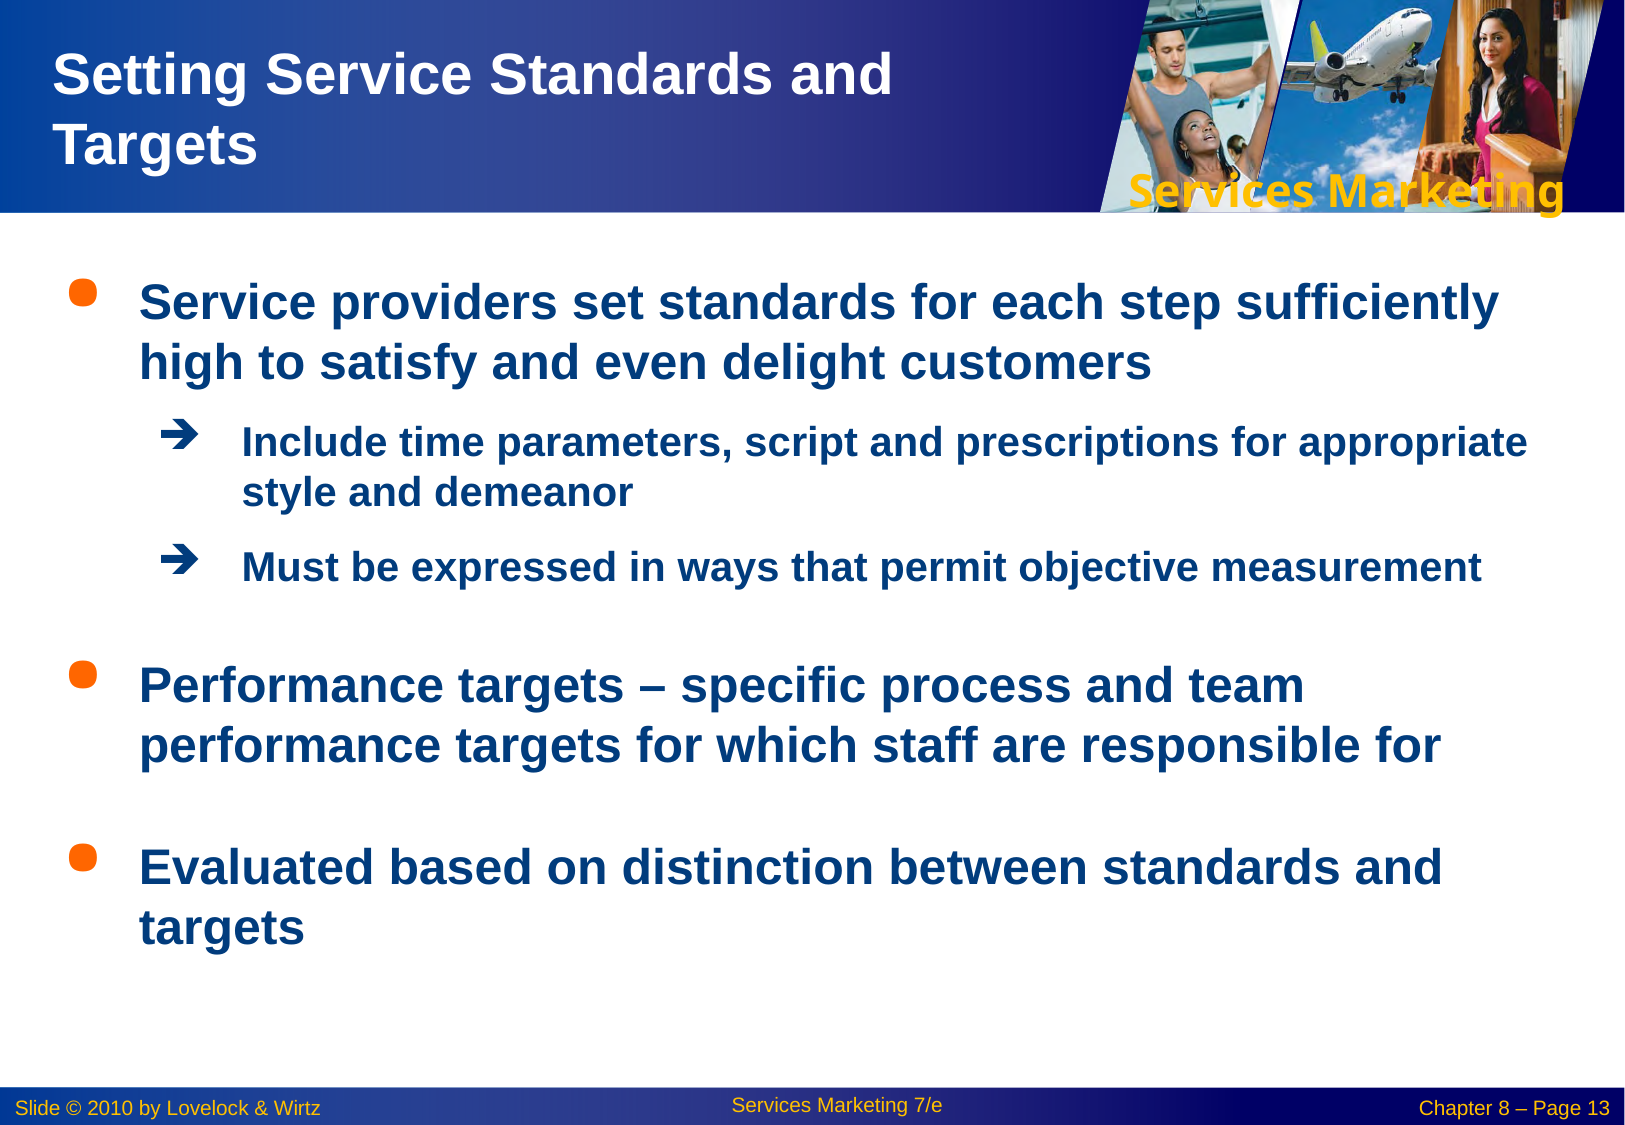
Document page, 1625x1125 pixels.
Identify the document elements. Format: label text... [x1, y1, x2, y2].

picture [1100, 0, 1604, 213]
picture [1162, 186, 1172, 192]
picture [1546, 187, 1556, 202]
list Service providers set standards for each step sufficiently high to satisfy and even delight customers Include time parameters, script and prescriptions for appropriate style and demeanor Must be expressed in ways that permit objective measurement Performance targets – specific process and team performance targets for which staff are responsible for Evaluated based on distinction between standards and targets [49, 261, 1588, 1051]
title Setting Service Standards and Targets [36, 37, 1088, 176]
